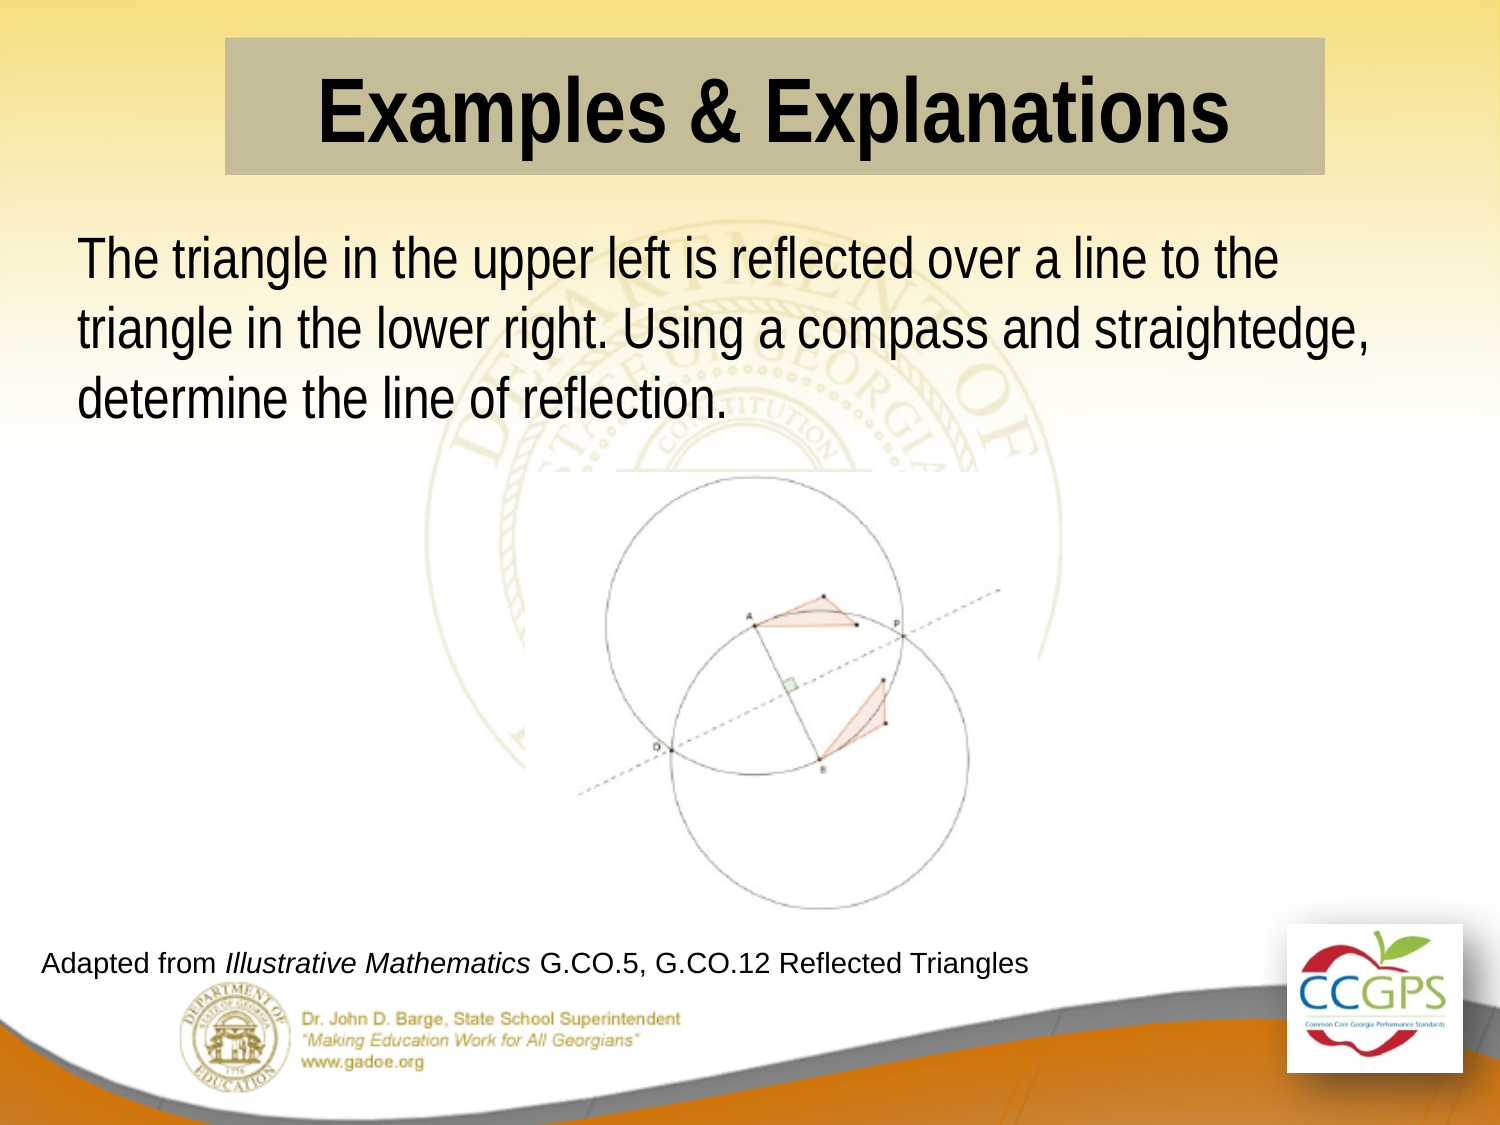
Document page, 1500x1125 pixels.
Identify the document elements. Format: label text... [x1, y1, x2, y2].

picture [0, 0, 1500, 1125]
subtitle The triangle in the upper left is reflected over a line to the triangle in the lower right. Using a compass and straightedge, determine the line of reflection. [62, 212, 1438, 926]
title Examples & Explanations [224, 37, 1326, 176]
text_box Adapted from Illustrative Mathematics G.CO.5, G.CO.12 Reflected Triangles [26, 937, 1045, 988]
